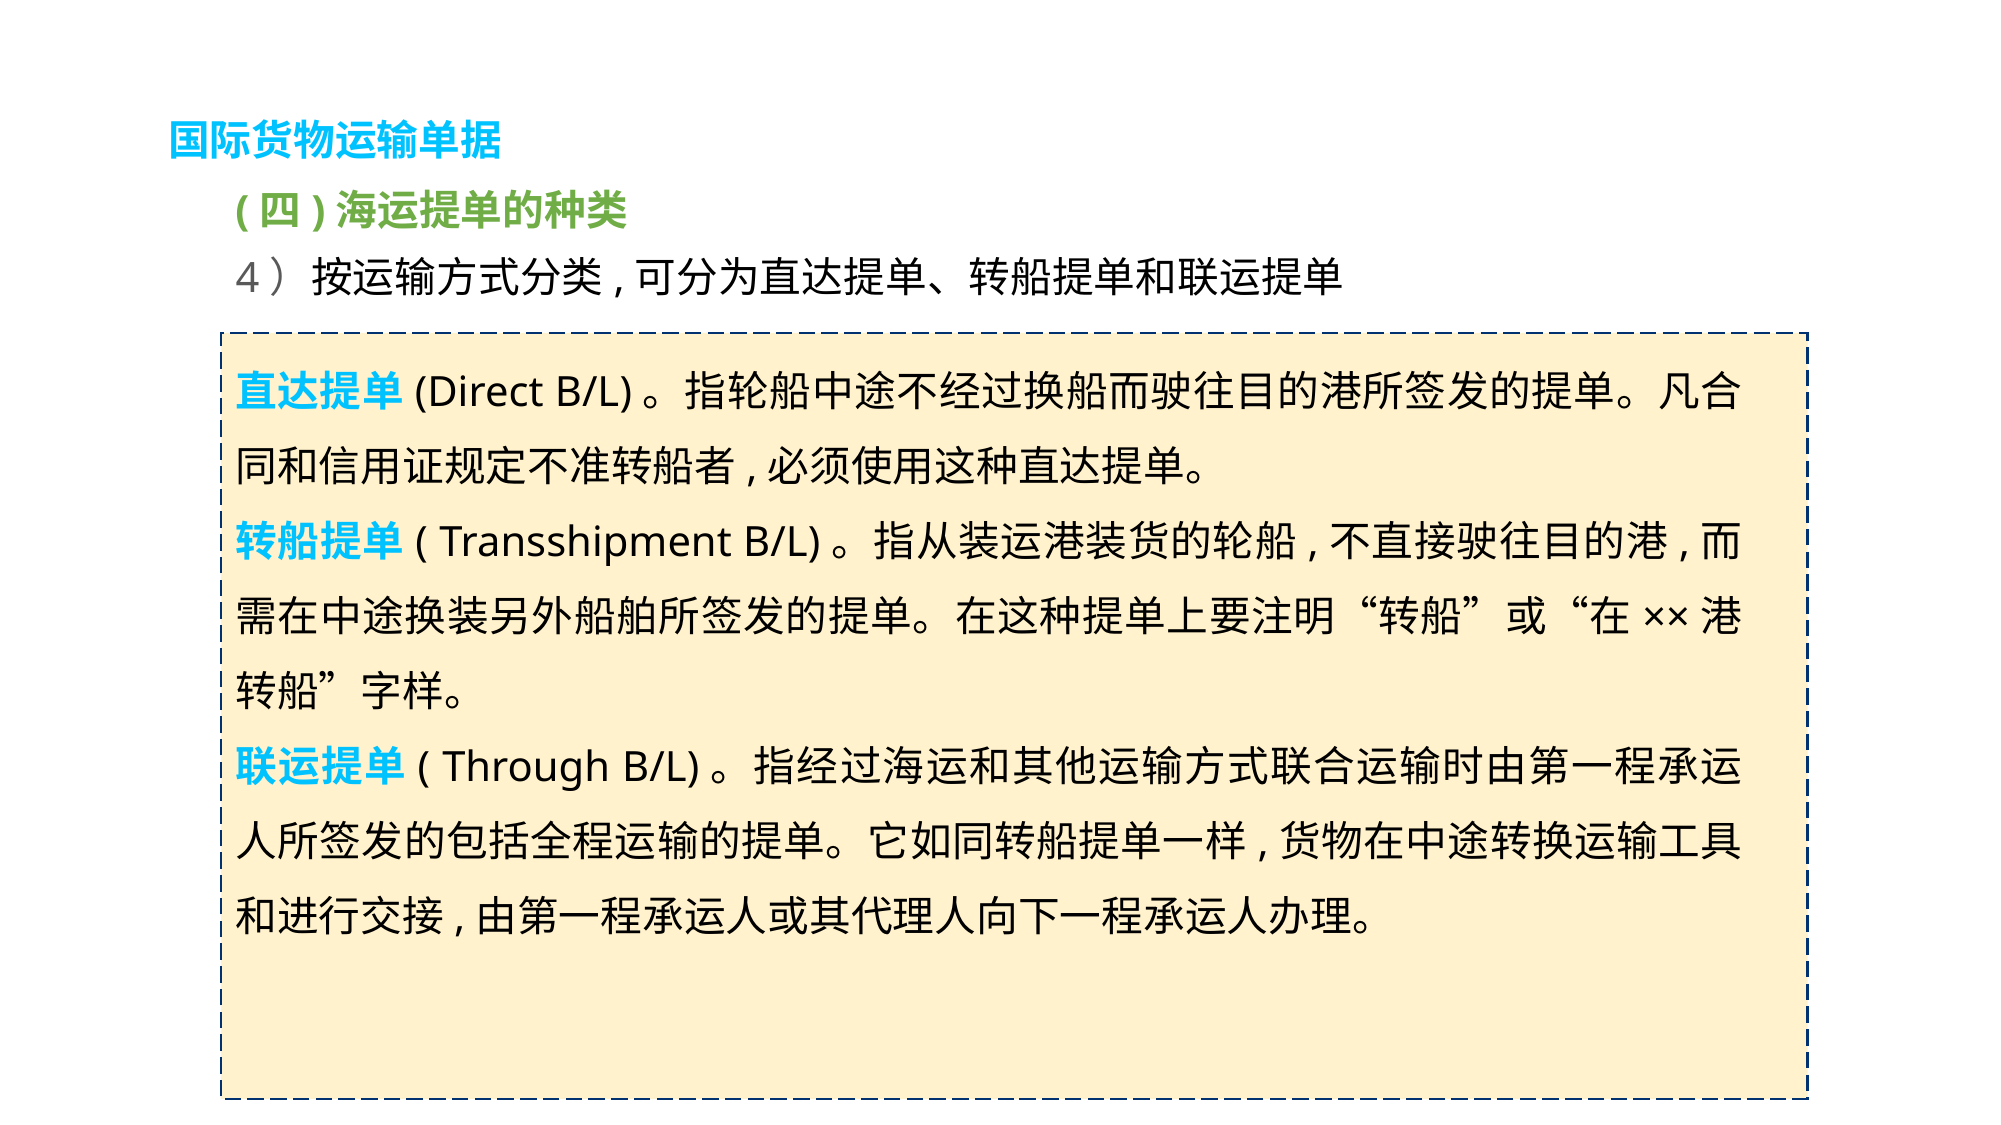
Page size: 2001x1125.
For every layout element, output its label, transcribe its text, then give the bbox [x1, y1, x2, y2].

text_box (四)海运提单的种类 [220, 176, 1104, 242]
text_box [220, 332, 1809, 1100]
text_box 直达提单(Direct B/L)。指轮船中途不经过换船而驶往目的港所签发的提单。凡合同和信用证规定不准转船者,必须使用这种直达提单。 转船提单( Transshipment B/L)。指从装运港装货的轮船,不直接驶往目的港,而需在中途换装另外船舶所签发的提单。在这种提单上要注明“转船”或“在××港转船”字样。 联运提单( Through B/L)。指经过海运和其他运输方式联合运输时由第一程承运人所签发的包括全程运输的提单。它如同转船提单一样,货物在中途转换运输工具和进行交接,由第一程承运人或其代理人向下一程承运人办理。 [220, 332, 1758, 948]
text_box 4）按运输方式分类,可分为直达提单、转船提单和联运提单 [220, 243, 1675, 308]
text_box 国际货物运输单据 [153, 106, 860, 172]
